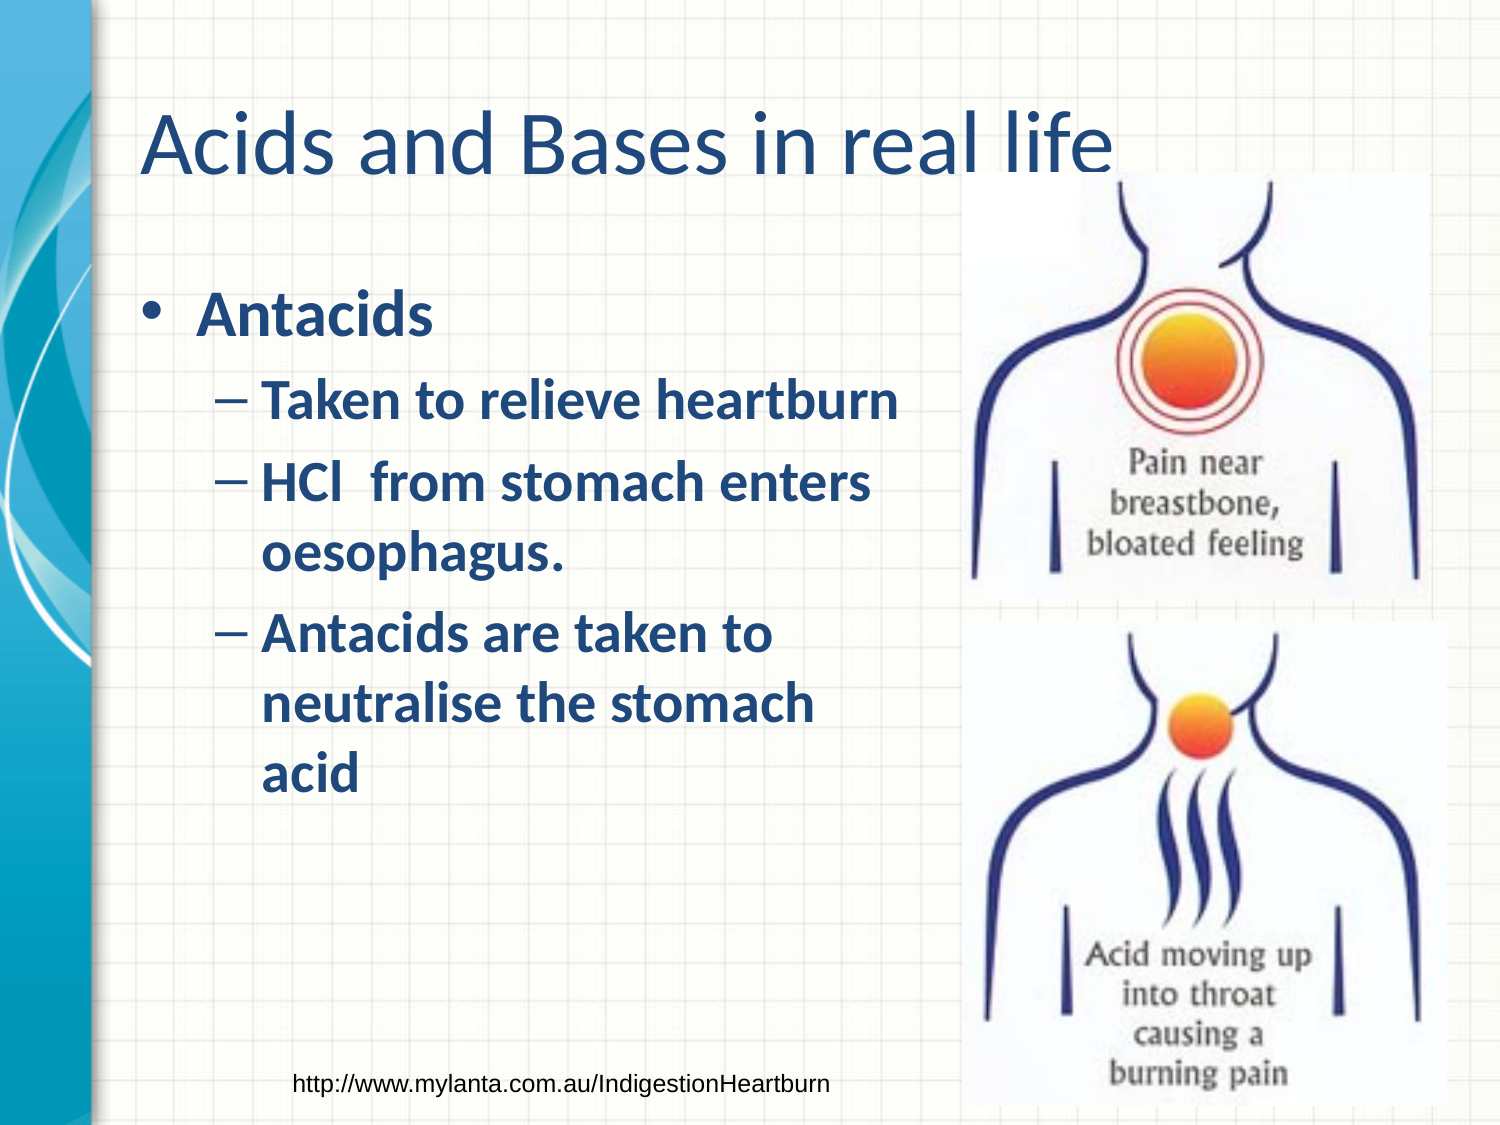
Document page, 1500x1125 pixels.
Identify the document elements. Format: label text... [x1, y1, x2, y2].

title Acids and Bases in real life [124, 44, 1451, 232]
text_box http://www.mylanta.com.au/IndigestionHeartburn [277, 1060, 880, 1106]
list Antacids Taken to relieve heartburn HCl from stomach enters oesophagus. Antacids are taken to neutralise the stomach acid [124, 261, 940, 968]
picture [0, 0, 1500, 1125]
